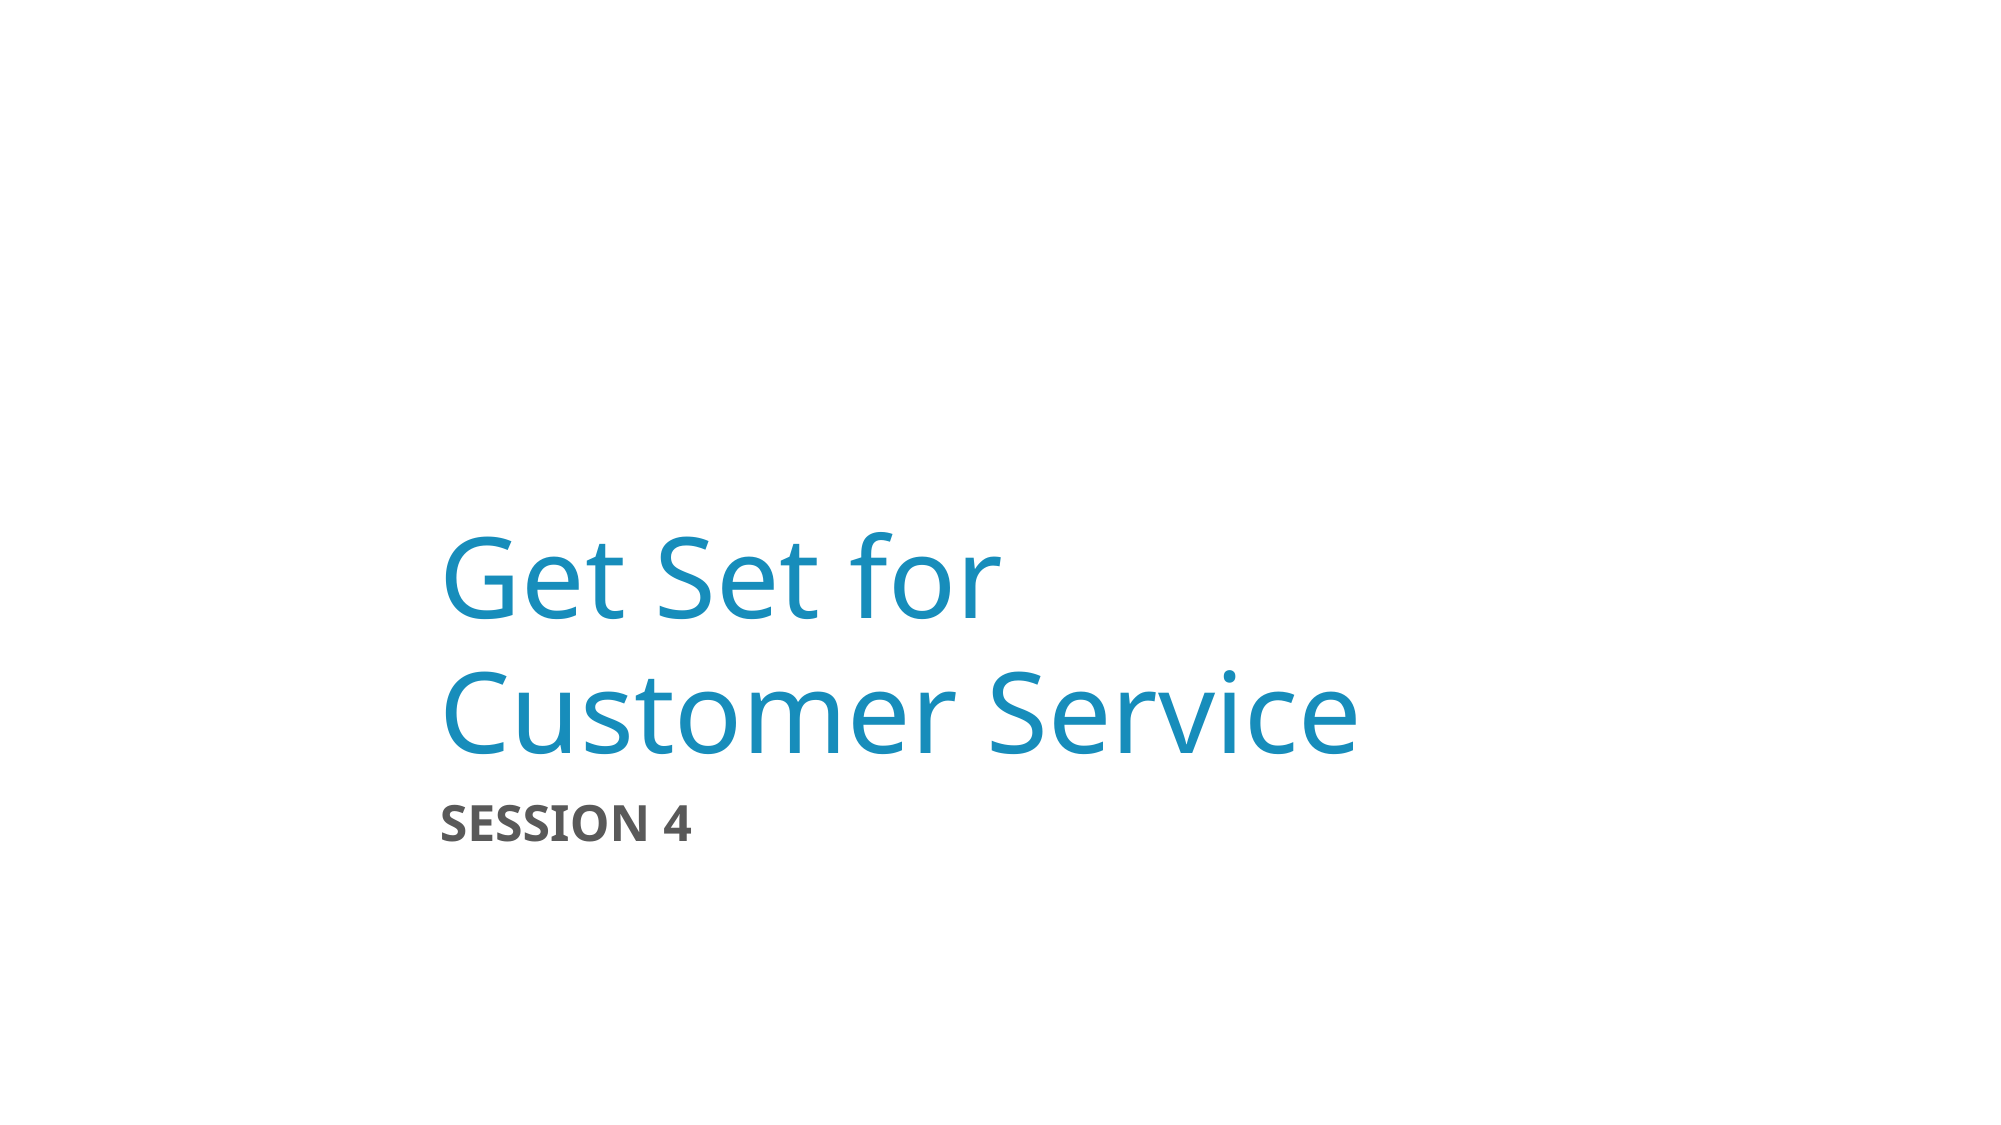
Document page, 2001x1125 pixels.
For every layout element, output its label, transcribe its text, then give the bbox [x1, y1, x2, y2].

subtitle SESSION 4 [424, 783, 1888, 969]
title Get Set for Customer Service [424, 412, 1888, 783]
